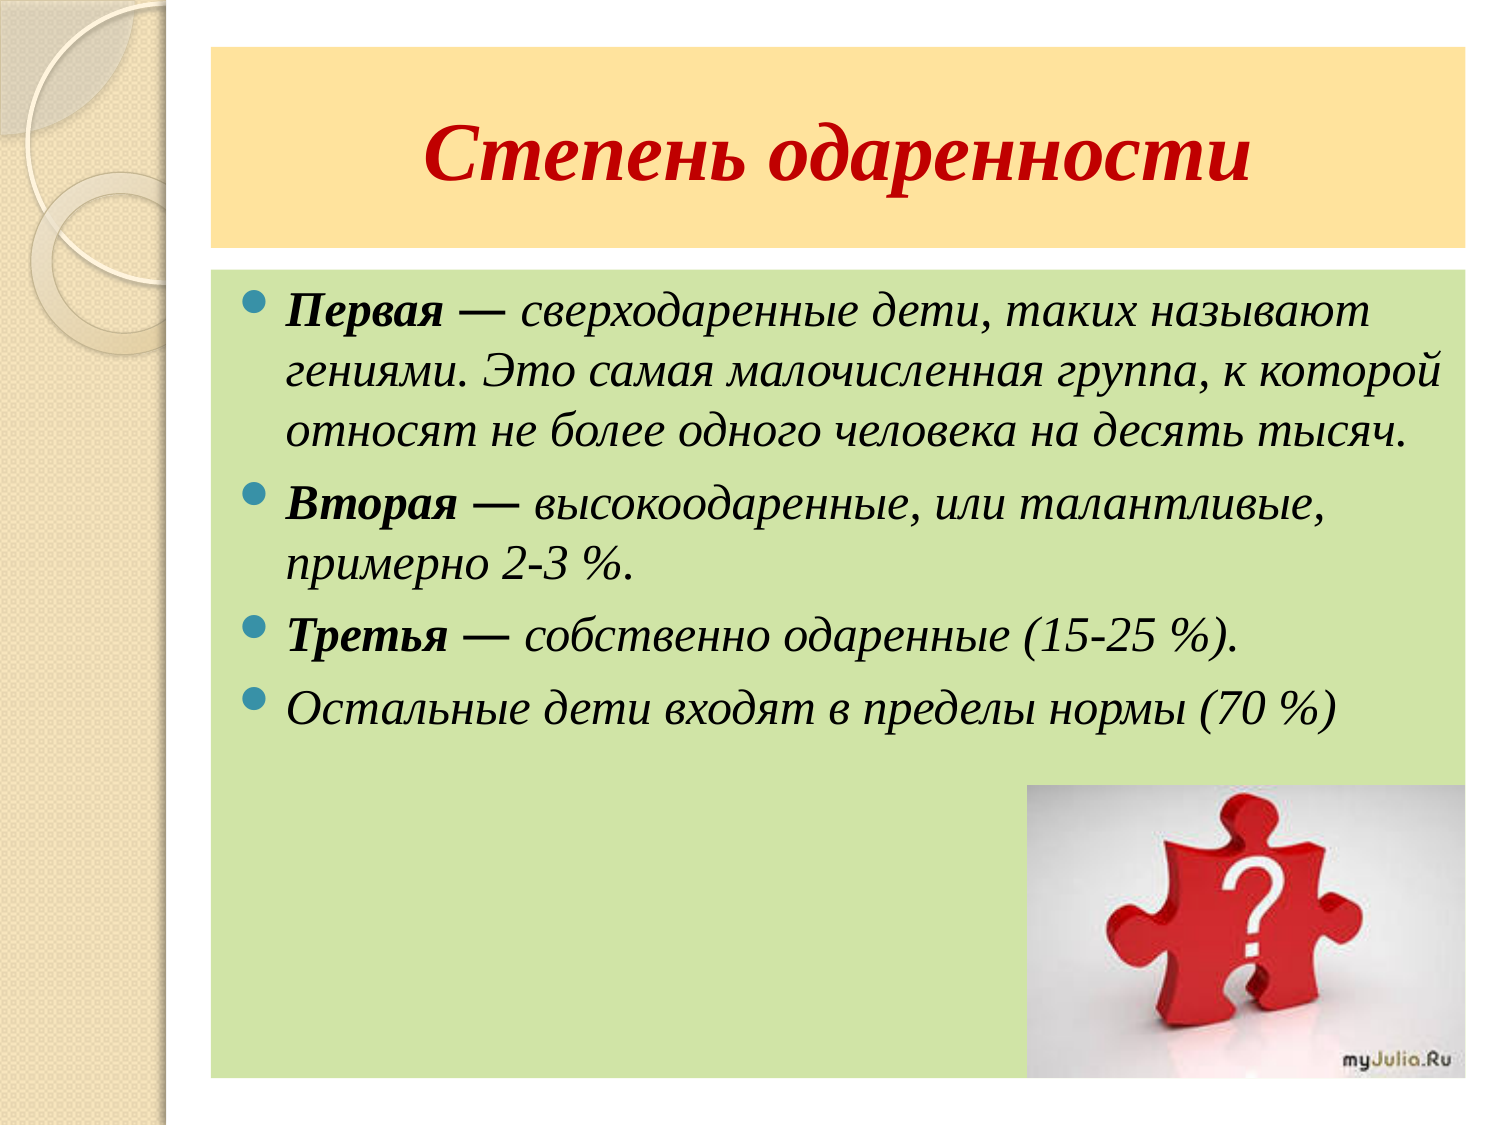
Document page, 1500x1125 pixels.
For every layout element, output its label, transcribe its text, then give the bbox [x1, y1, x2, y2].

title Степень одаренности [210, 46, 1466, 248]
list Первая — сверходаренные дети, таких называют гениями. Это самая малочисленная группа, к которой относят не более одного человека на десять тысяч. Вторая — высокоодаренные, или талантливые, примерно 2‑3 %. Третья — собственно одаренные (15‑25 %). Остальные дети входят в пределы нормы (70 %) [210, 269, 1466, 1079]
picture [1026, 784, 1465, 1079]
